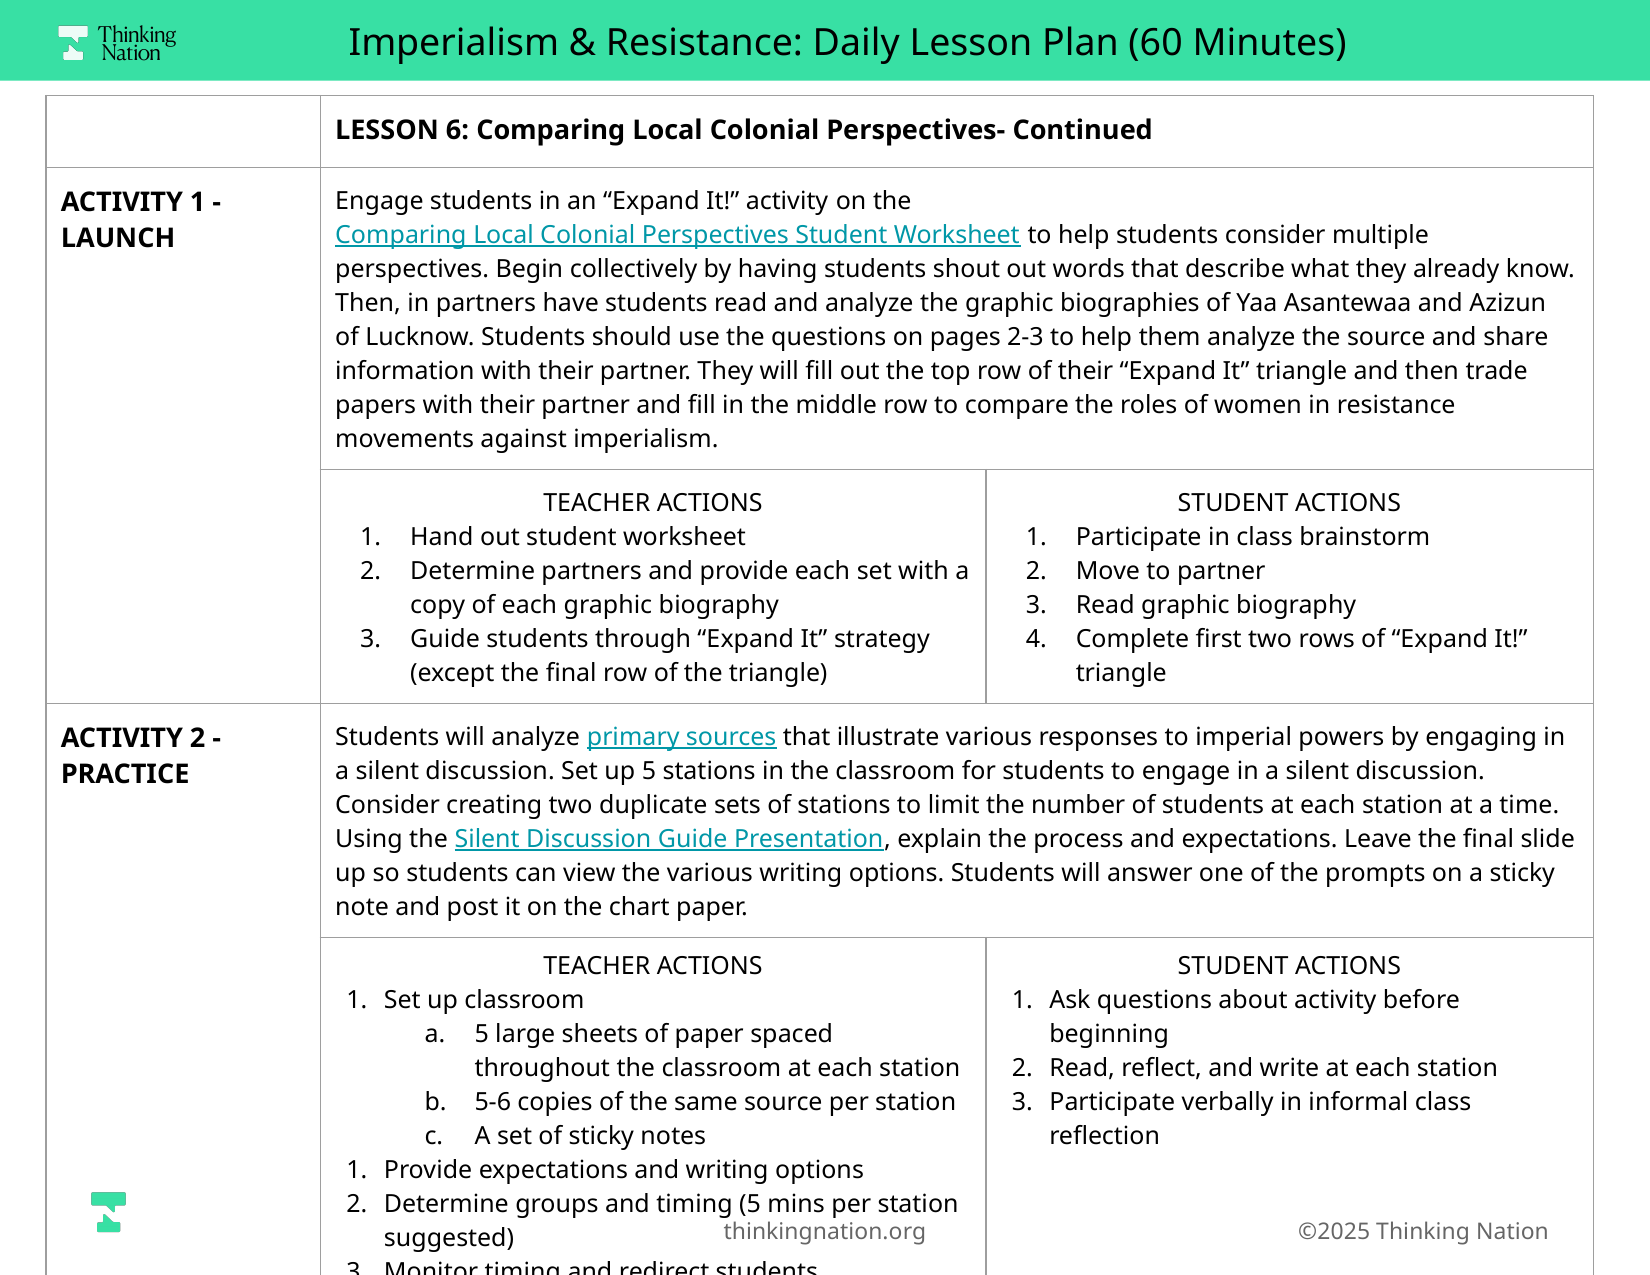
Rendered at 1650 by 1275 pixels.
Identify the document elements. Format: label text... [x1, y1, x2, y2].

table_cell STUDENT ACTIONS Ask questions about activity before beginning Read, reflect, and write at each station Participate verbally in informal class reflection [987, 938, 1593, 1275]
picture [45, 14, 180, 85]
table_header LESSON 6: Comparing Local Colonial Perspectives- Continued [321, 96, 1593, 167]
table_cell ACTIVITY 2 - PRACTICE [47, 704, 320, 1275]
text_box Imperialism & Resistance: Daily Lesson Plan (60 Minutes) [0, 0, 1650, 81]
table_cell TEACHER ACTIONS Hand out student worksheet Determine partners and provide each set with a copy of each graphic biography Guide students through “Expand It” strategy (except the final row of the triangle) [321, 470, 985, 703]
table_cell STUDENT ACTIONS Participate in class brainstorm Move to partner Read graphic biography Complete first two rows of “Expand It!” triangle [987, 470, 1593, 703]
table_header [47, 96, 320, 167]
table_cell Engage students in an “Expand It!” activity on the Comparing Local Colonial Perspectives Student Worksheet to help students consider multiple perspectives. Begin collectively by having students shout out words that describe what they already know. Then, in partners have students read and analyze the graphic biographies of Yaa Asantewaa and Azizun of Lucknow. Students should use the questions on pages 2-3 to help them analyze the source and share information with their partner. They will fill out the top row of their “Expand It” triangle and then trade papers with their partner and fill in the middle row to compare the roles of women in resistance movements against imperialism. [321, 168, 1593, 469]
table_cell Students will analyze primary sources that illustrate various responses to imperial powers by engaging in a silent discussion. Set up 5 stations in the classroom for students to engage in a silent discussion. Consider creating two duplicate sets of stations to limit the number of students at each station at a time. Using the Silent Discussion Guide Presentation, explain the process and expectations. Leave the final slide up so students can view the various writing options. Students will answer one of the prompts on a sticky note and post it on the chart paper. [321, 704, 1593, 937]
table_cell ACTIVITY 1 - LAUNCH [47, 168, 320, 703]
table_cell TEACHER ACTIONS Set up classroom 5 large sheets of paper spaced throughout the classroom at each station 5-6 copies of the same source per station A set of sticky notes Provide expectations and writing options Determine groups and timing (5 mins per station suggested) Monitor timing and redirect students At the end, facilitate a verbal reflection [321, 938, 985, 1275]
picture [80, 1184, 136, 1240]
